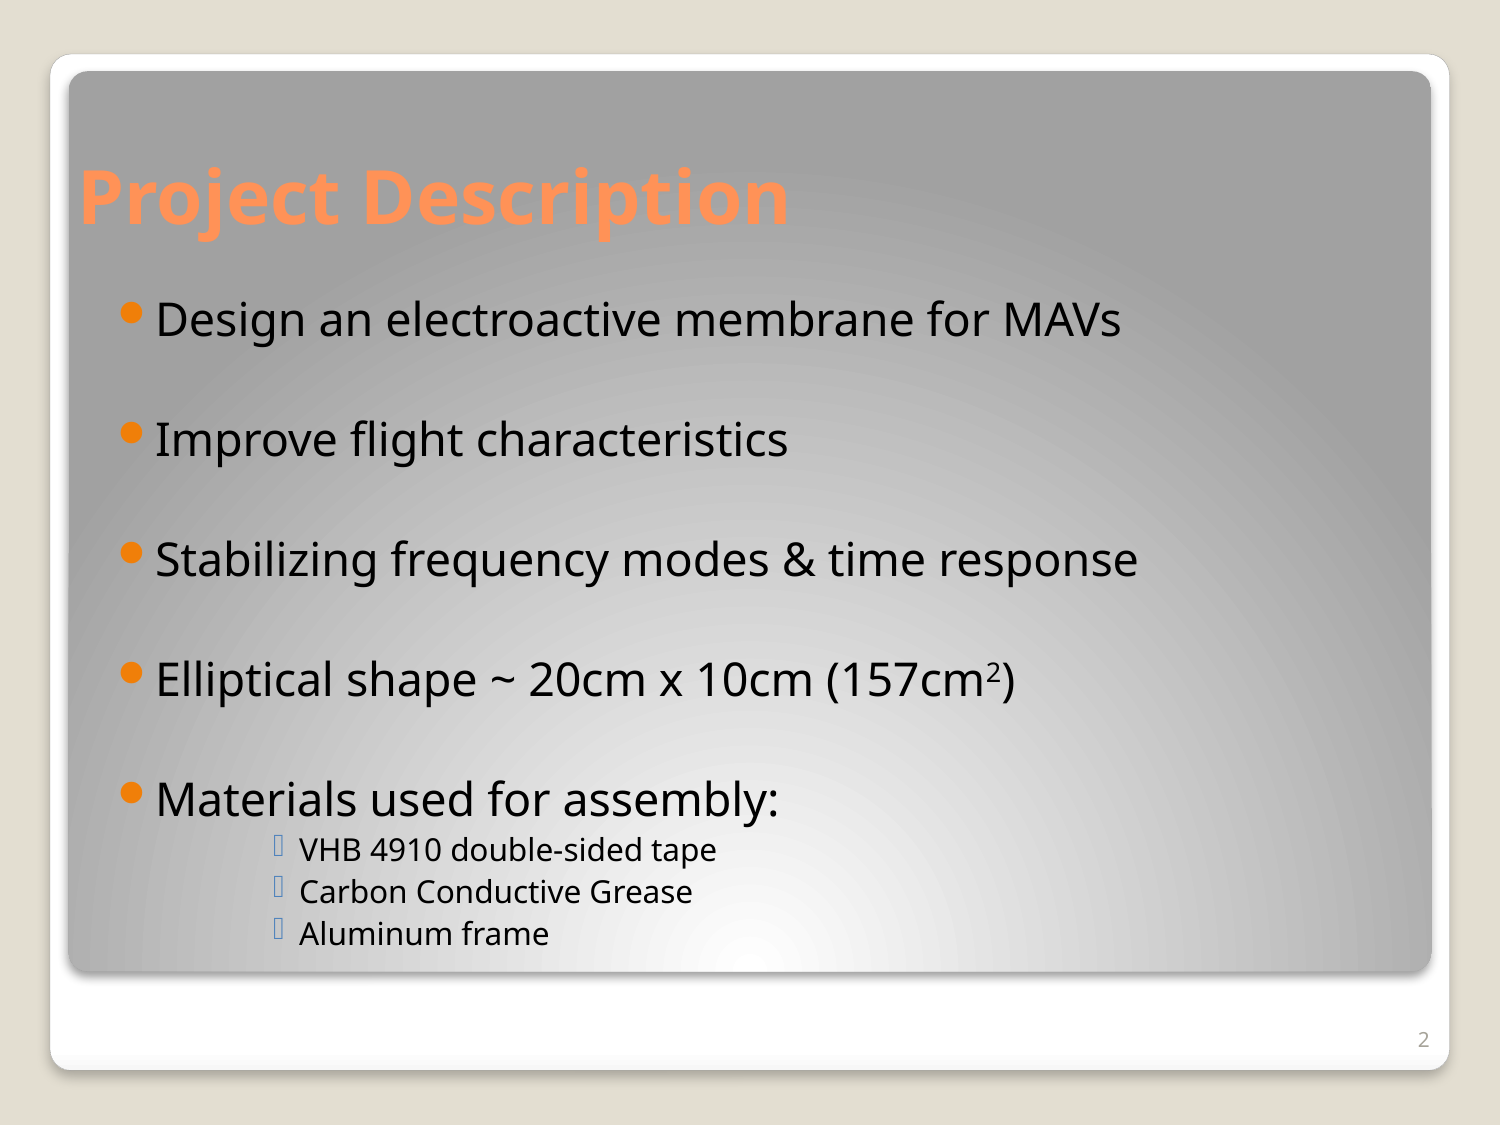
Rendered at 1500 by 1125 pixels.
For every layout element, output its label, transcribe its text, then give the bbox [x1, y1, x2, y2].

list Design an electroactive membrane for MAVs Improve flight characteristics Stabilizing frequency modes & time response Elliptical shape ~ 20cm x 10cm (157cm2) Materials used for assembly: VHB 4910 double-sided tape Carbon Conductive Grease Aluminum frame [87, 275, 1430, 962]
slide_number 2 [1369, 1002, 1445, 1063]
title Project Description [62, 75, 1405, 248]
